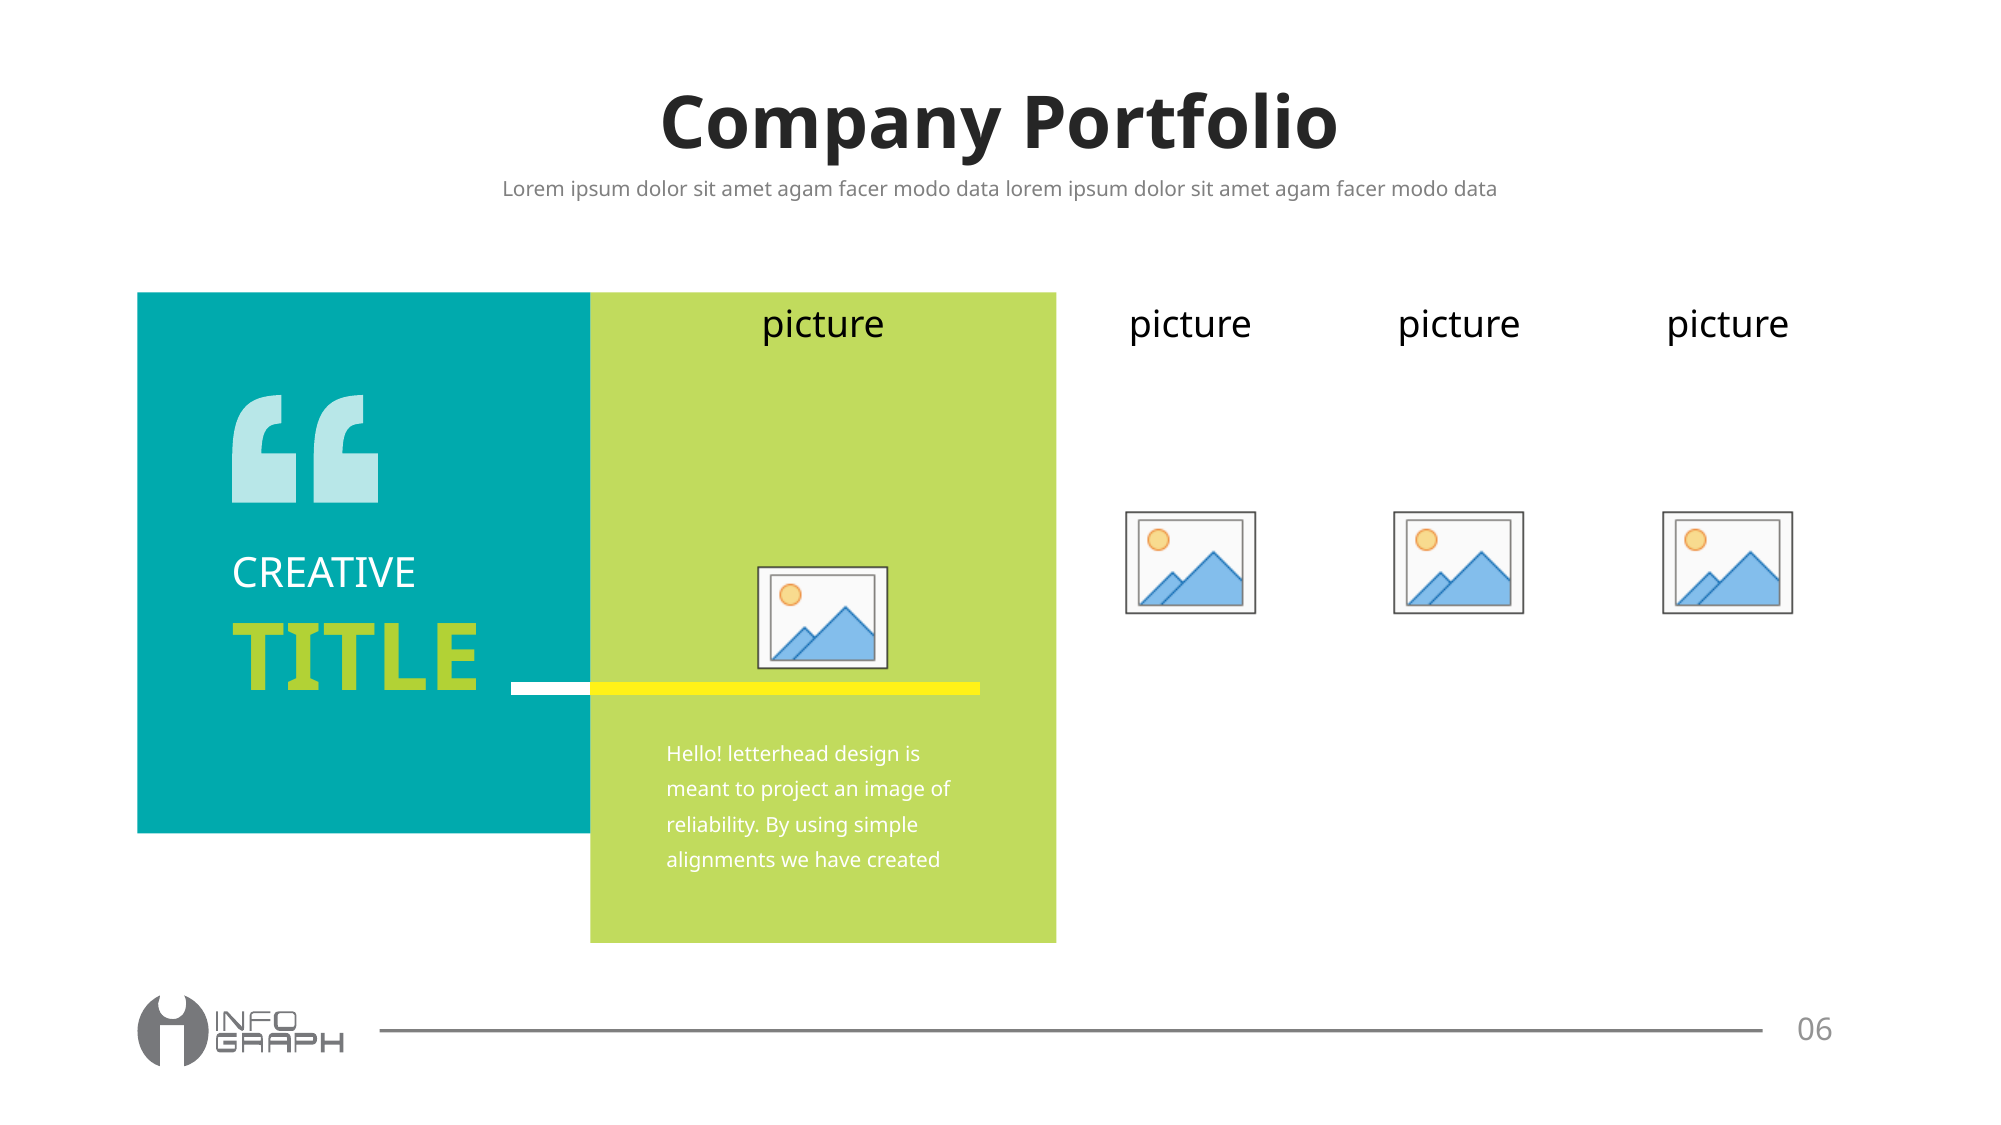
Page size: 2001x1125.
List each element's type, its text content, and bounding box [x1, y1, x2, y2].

picture [590, 292, 1863, 943]
slide_number 06 [1767, 983, 1863, 1079]
list Lorem ipsum dolor sit amet agam facer modo data lorem ipsum dolor sit amet agam facer modo data [137, 181, 1863, 215]
text_box [136, 291, 591, 834]
title Company Portfolio [137, 69, 1863, 181]
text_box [216, 394, 511, 719]
